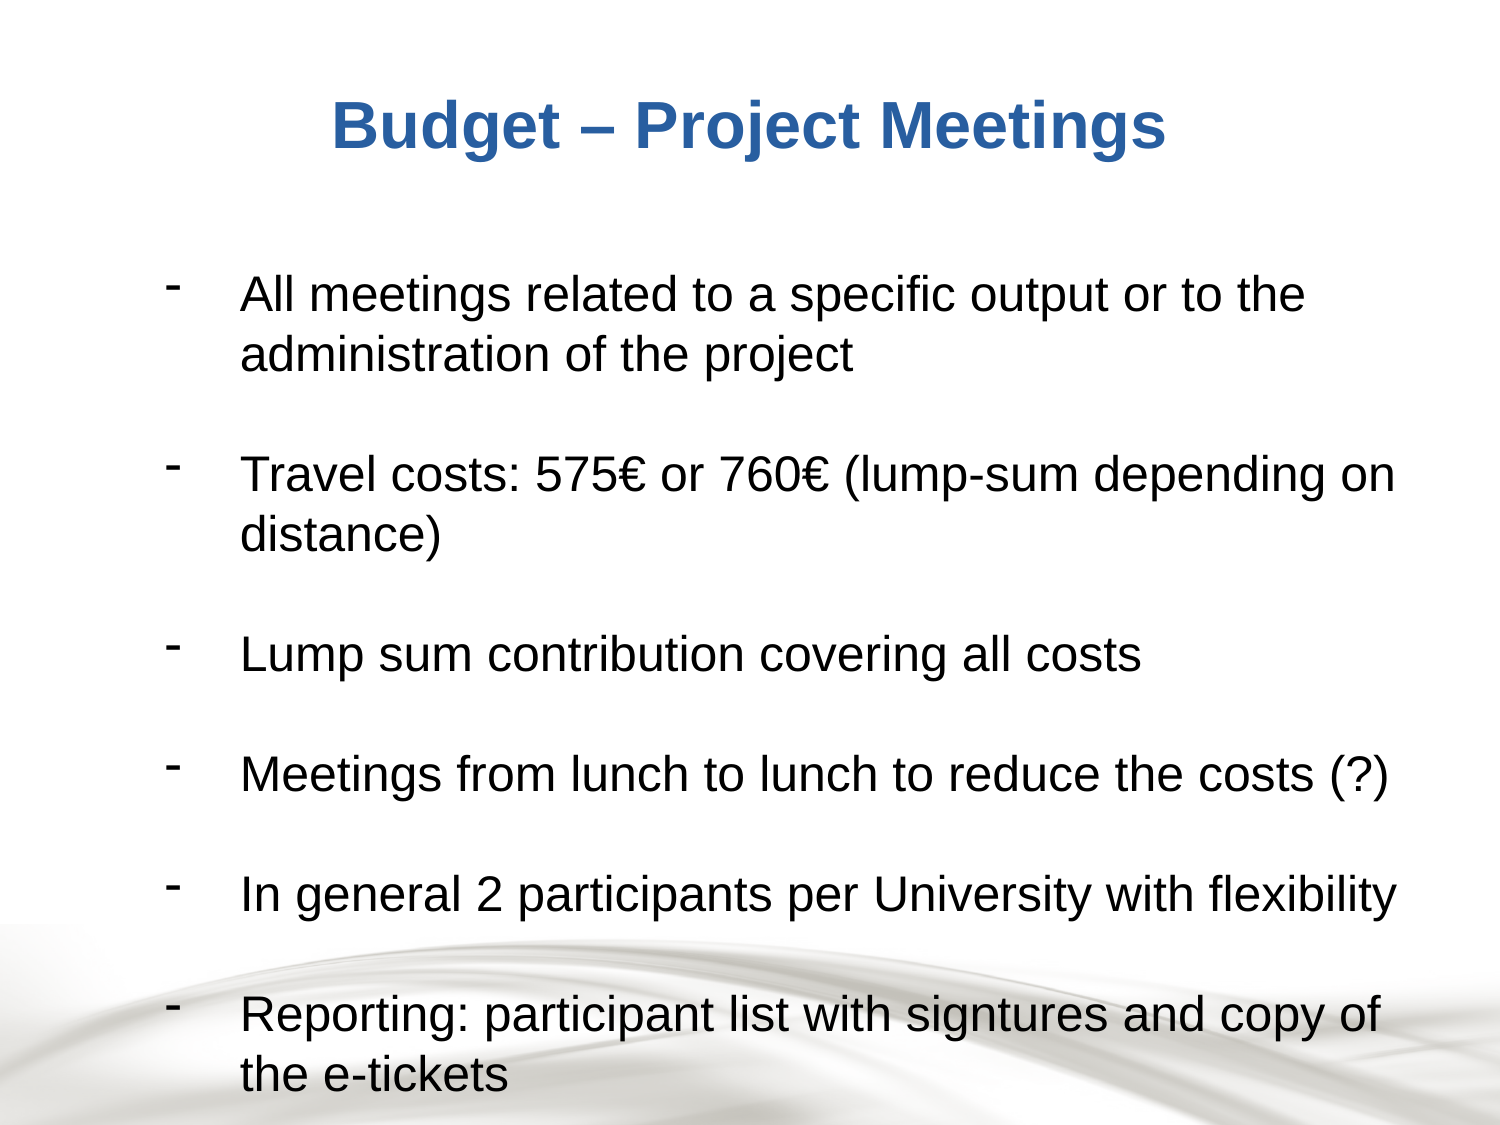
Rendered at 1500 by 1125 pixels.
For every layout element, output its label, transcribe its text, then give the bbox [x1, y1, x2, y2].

text_box Budget – Project Meetings [112, 74, 1388, 170]
text_box All meetings related to a specific output or to the administration of the project Travel costs: 575€ or 760€ (lump-sum depending on distance) Lump sum contribution covering all costs Meetings from lunch to lunch to reduce the costs (?) In general 2 participants per University with flexibility Reporting: participant list with signtures and copy of the e-tickets [150, 253, 1450, 923]
picture [0, 924, 1500, 1125]
